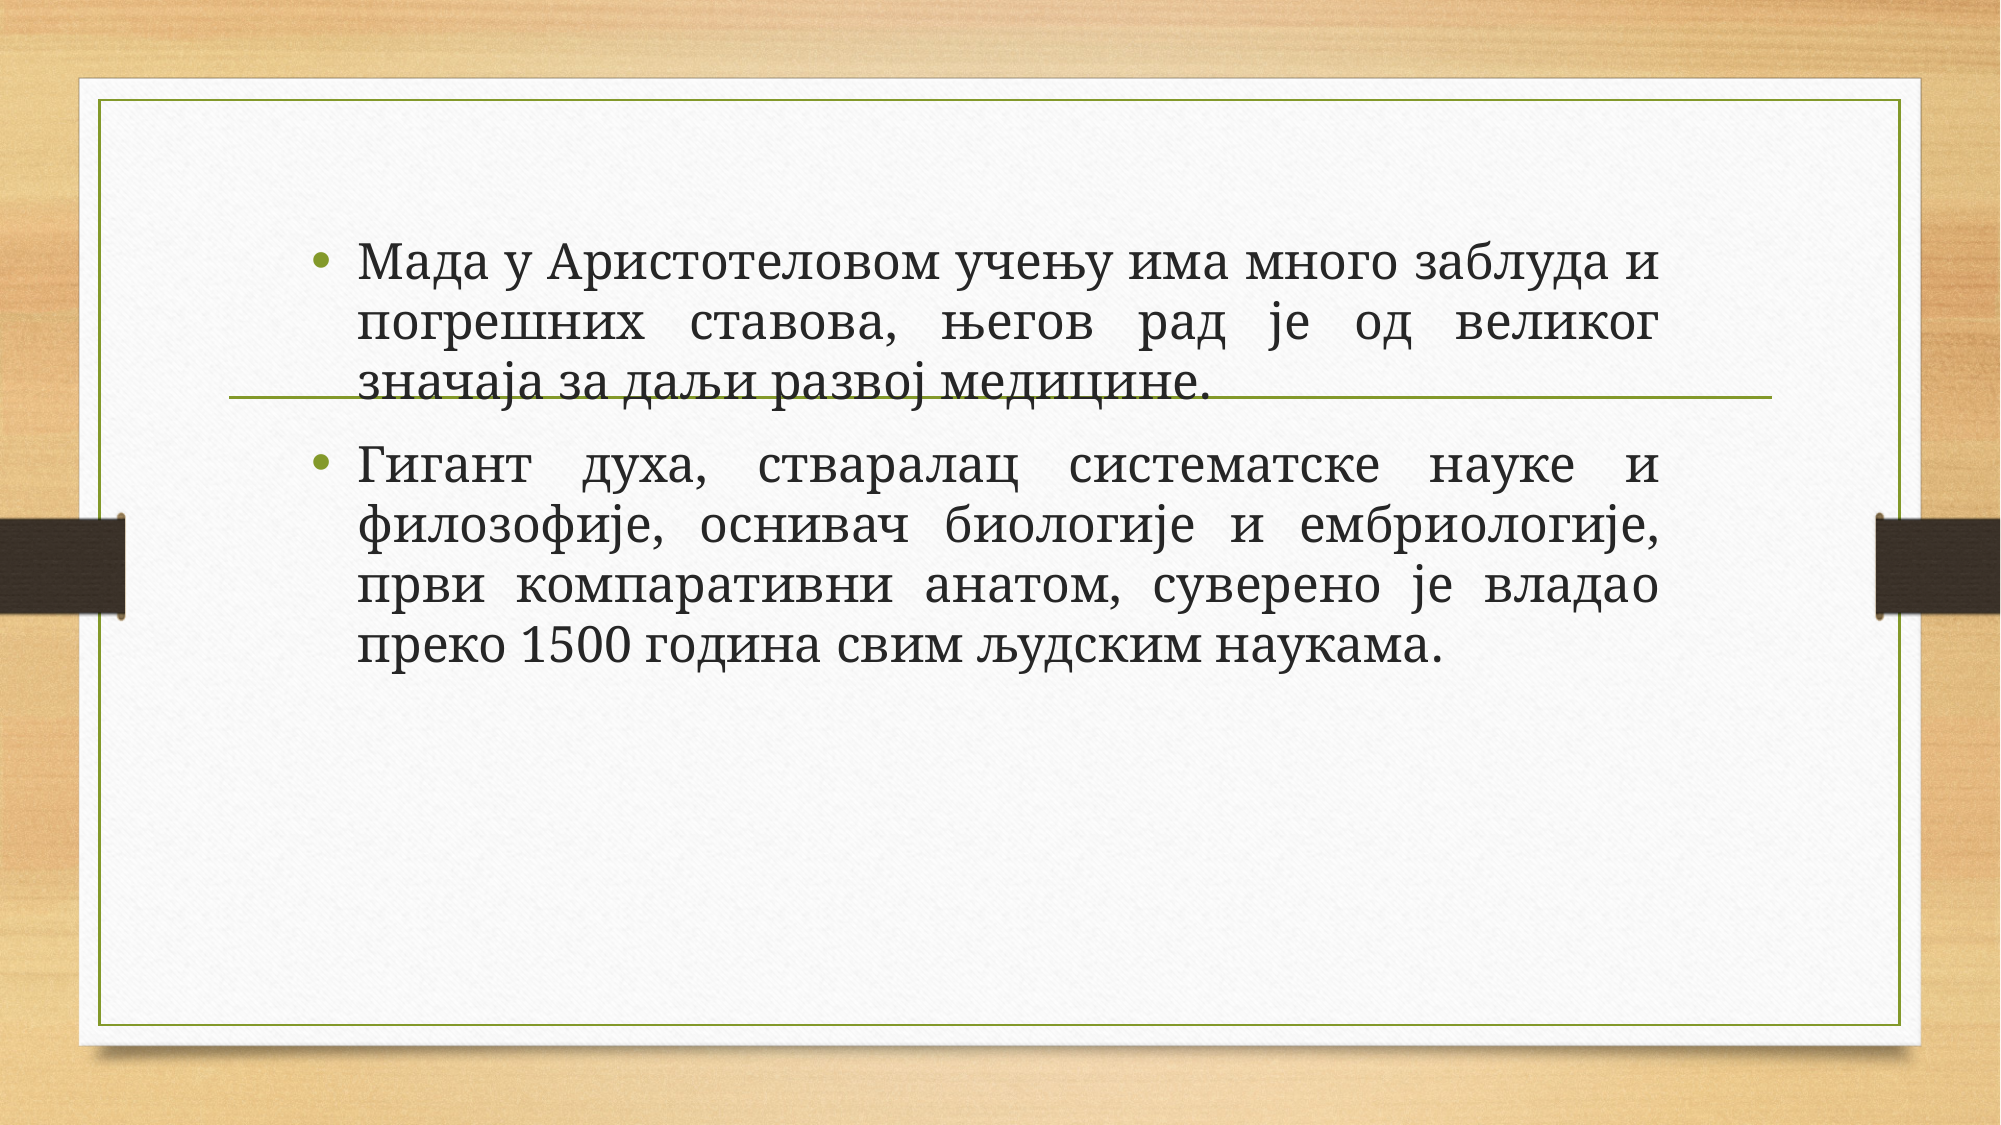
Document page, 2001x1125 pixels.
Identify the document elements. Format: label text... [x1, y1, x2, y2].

list Мада у Аристотеловом учењу има много заблуда и погрешних ставова, његов рад је од великог значаја за даљи развој медицине. Гигант духа, стваралац систематске науке и филозофије, оснивач биологије и ембриологије, први компаративни анатом, суверено је владао преко 1500 година свим људским наукама. [295, 221, 1676, 939]
picture [0, 0, 2001, 1125]
